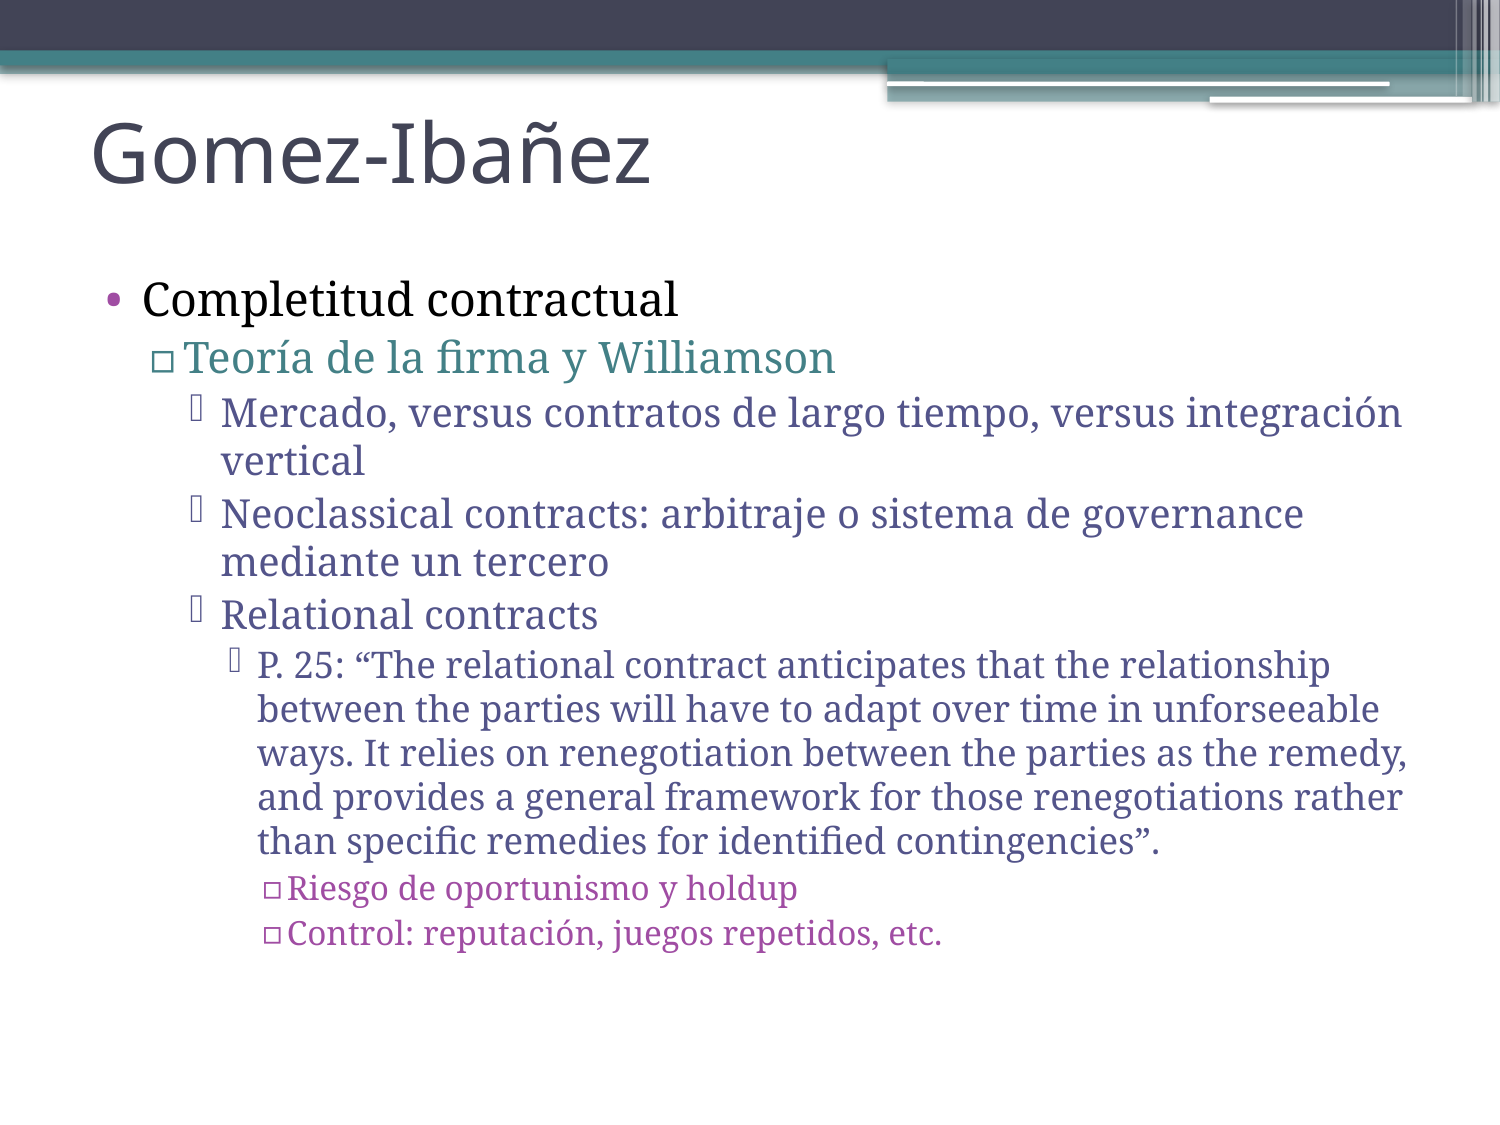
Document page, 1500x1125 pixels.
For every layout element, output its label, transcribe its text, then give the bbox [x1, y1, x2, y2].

list Completitud contractual Teoría de la firma y Williamson Mercado, versus contratos de largo tiempo, versus integración vertical Neoclassical contracts: arbitraje o sistema de governance mediante un tercero Relational contracts P. 25: “The relational contract anticipates that the relationship between the parties will have to adapt over time in unforseeable ways. It relies on renegotiation between the parties as the remedy, and provides a general framework for those renegotiations rather than specific remedies for identified contingencies”. Riesgo de oportunismo y holdup Control: reputación, juegos repetidos, etc. [75, 262, 1425, 972]
title Gomez-Ibañez [75, 62, 1425, 238]
